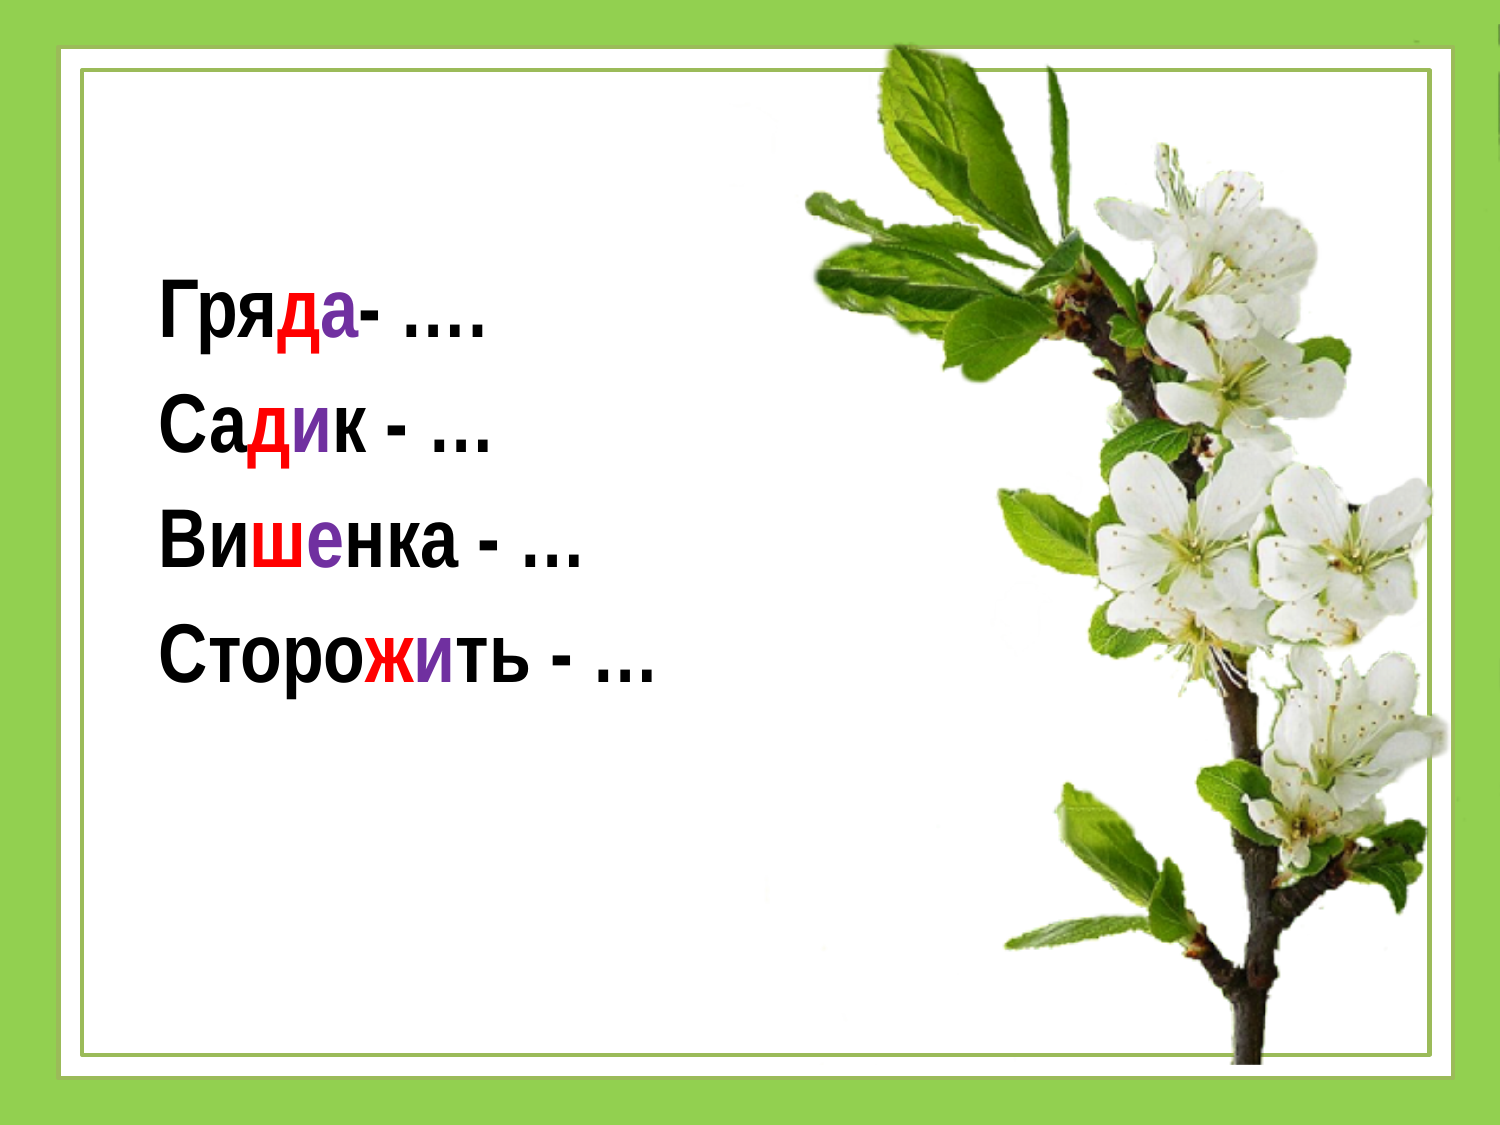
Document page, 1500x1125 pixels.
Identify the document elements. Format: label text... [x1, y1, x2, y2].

picture [729, 25, 1499, 1064]
text_box Гряда- …. Садик - … Вишенка - … Сторожить - … [100, 231, 1125, 707]
